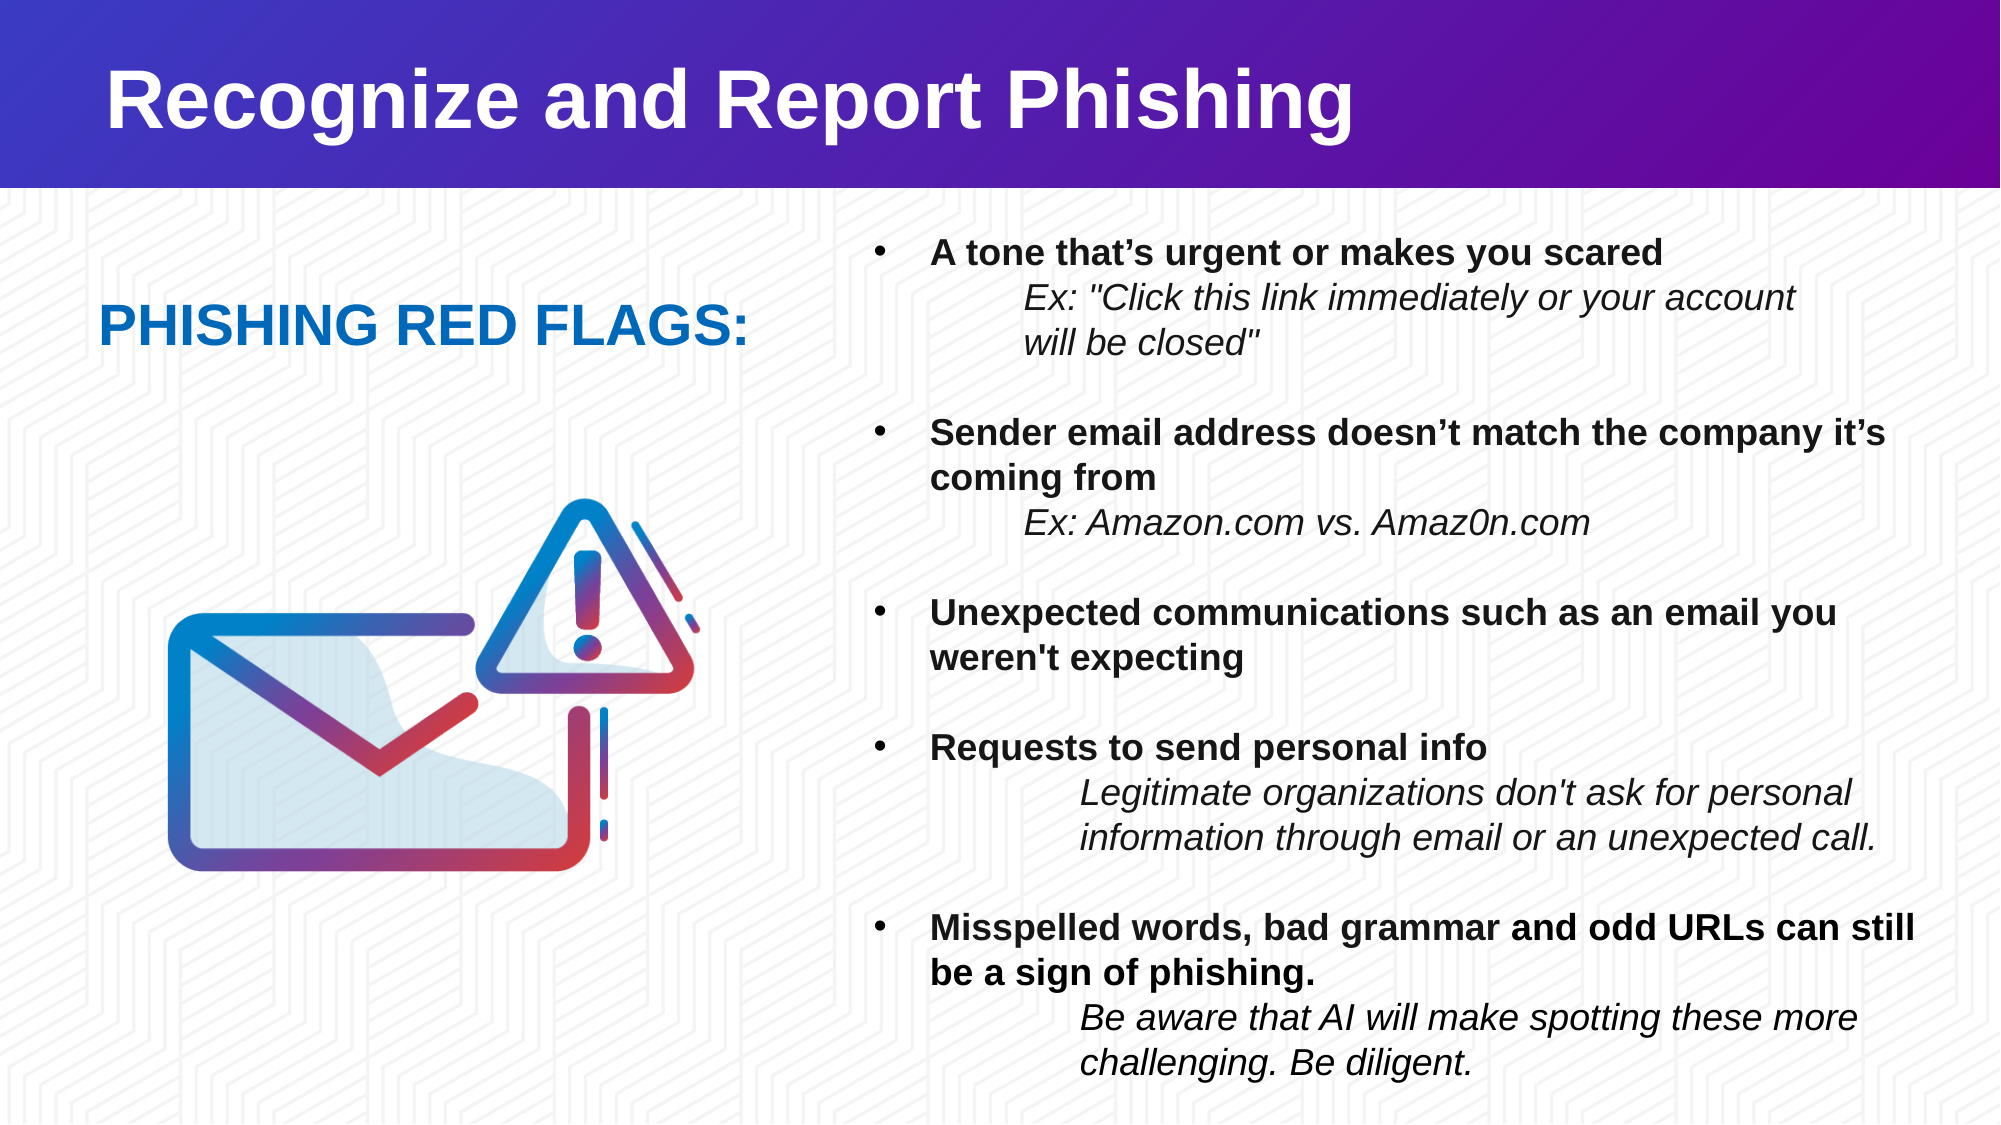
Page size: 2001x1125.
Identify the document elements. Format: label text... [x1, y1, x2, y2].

title Recognize and Report Phishing [0, 0, 2000, 188]
picture [0, 0, 2001, 1125]
text_box PHISHING RED FLAGS: [83, 279, 1884, 905]
text_box A tone that’s urgent or makes you scared​ Ex: "Click this link immediately or your account will be closed"​ Sender email address doesn’t match the company it’s coming from Ex: Amazon.com vs. Amaz0n.com Unexpected communications such as an email you weren't expecting Requests to send personal info Legitimate organizations don't ask for personal information through email or an unexpected call. Misspelled words, bad grammar​ and odd URLs can still be a sign of phishing. Be aware that AI will make spotting these more challenging. Be diligent. [858, 220, 1936, 1091]
